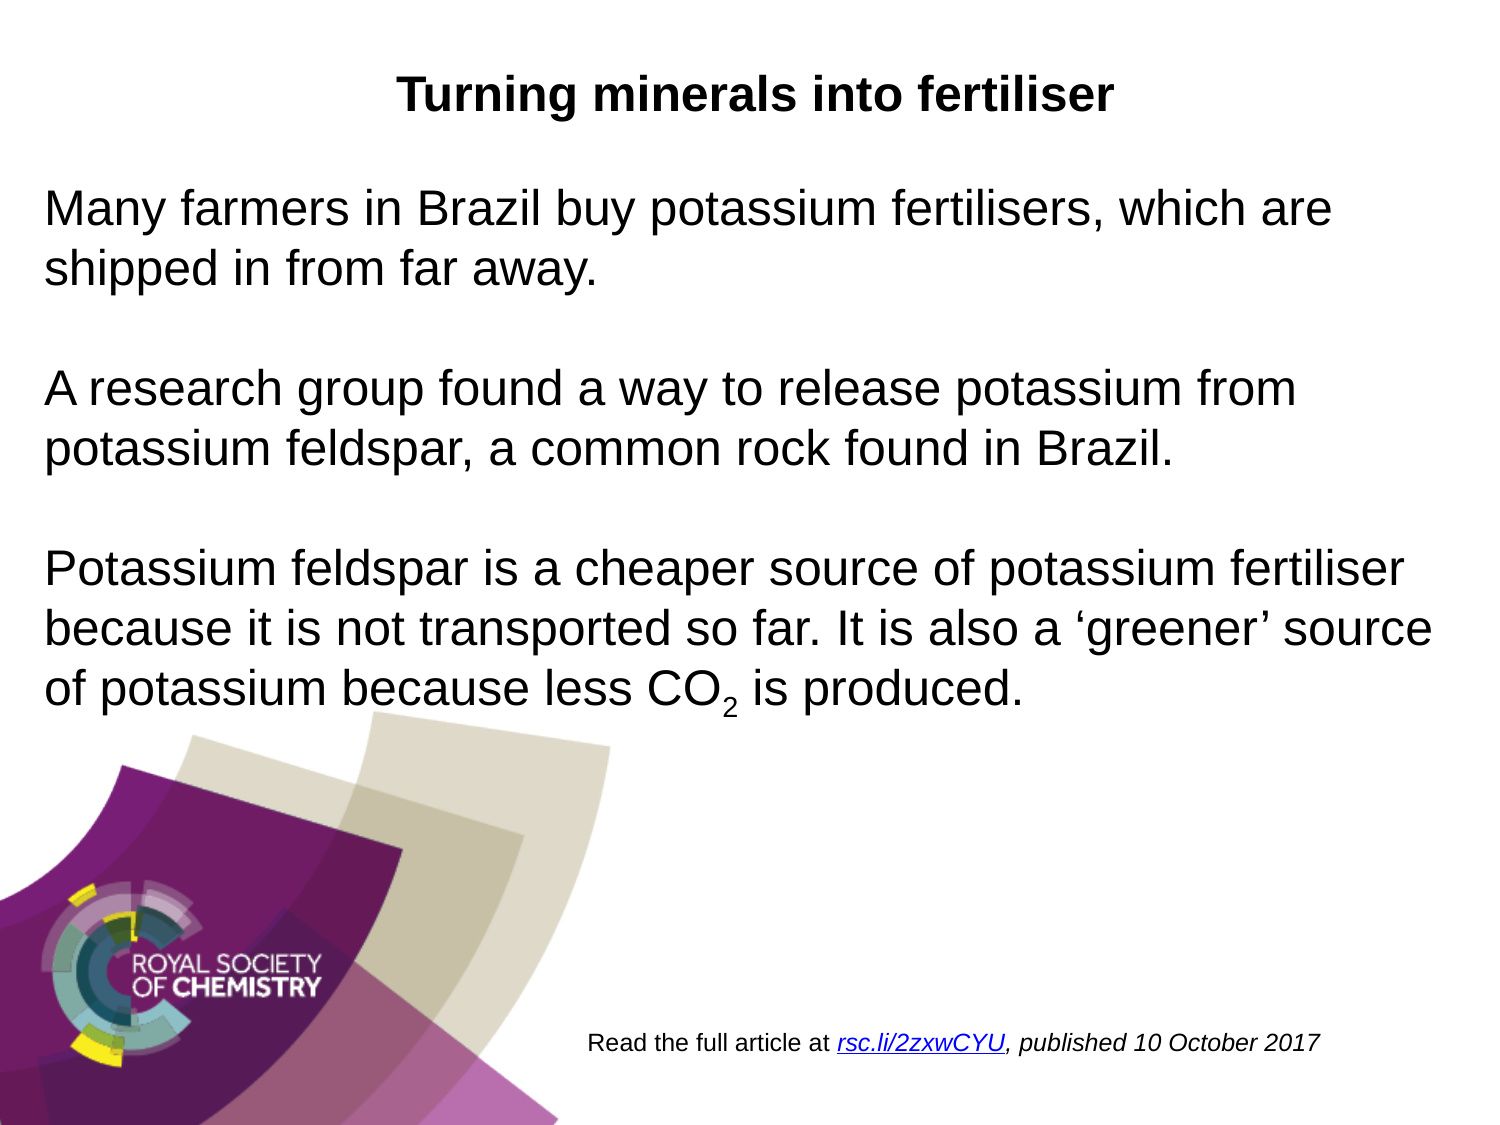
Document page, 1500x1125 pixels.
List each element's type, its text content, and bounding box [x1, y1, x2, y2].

picture [0, 3, 1500, 1125]
text_box Many farmers in Brazil buy potassium fertilisers, which are shipped in from far away. A research group found a way to release potassium from potassium feldspar, a common rock found in Brazil. Potassium feldspar is a cheaper source of potassium fertiliser because it is not transported so far. It is also a ‘greener’ source of potassium because less CO2 is produced. [29, 168, 1465, 732]
text_box Turning minerals into fertiliser [218, 54, 1294, 130]
text_box Read the full article at rsc.li/2zxwCYU, published 10 October 2017 [572, 1019, 1436, 1094]
